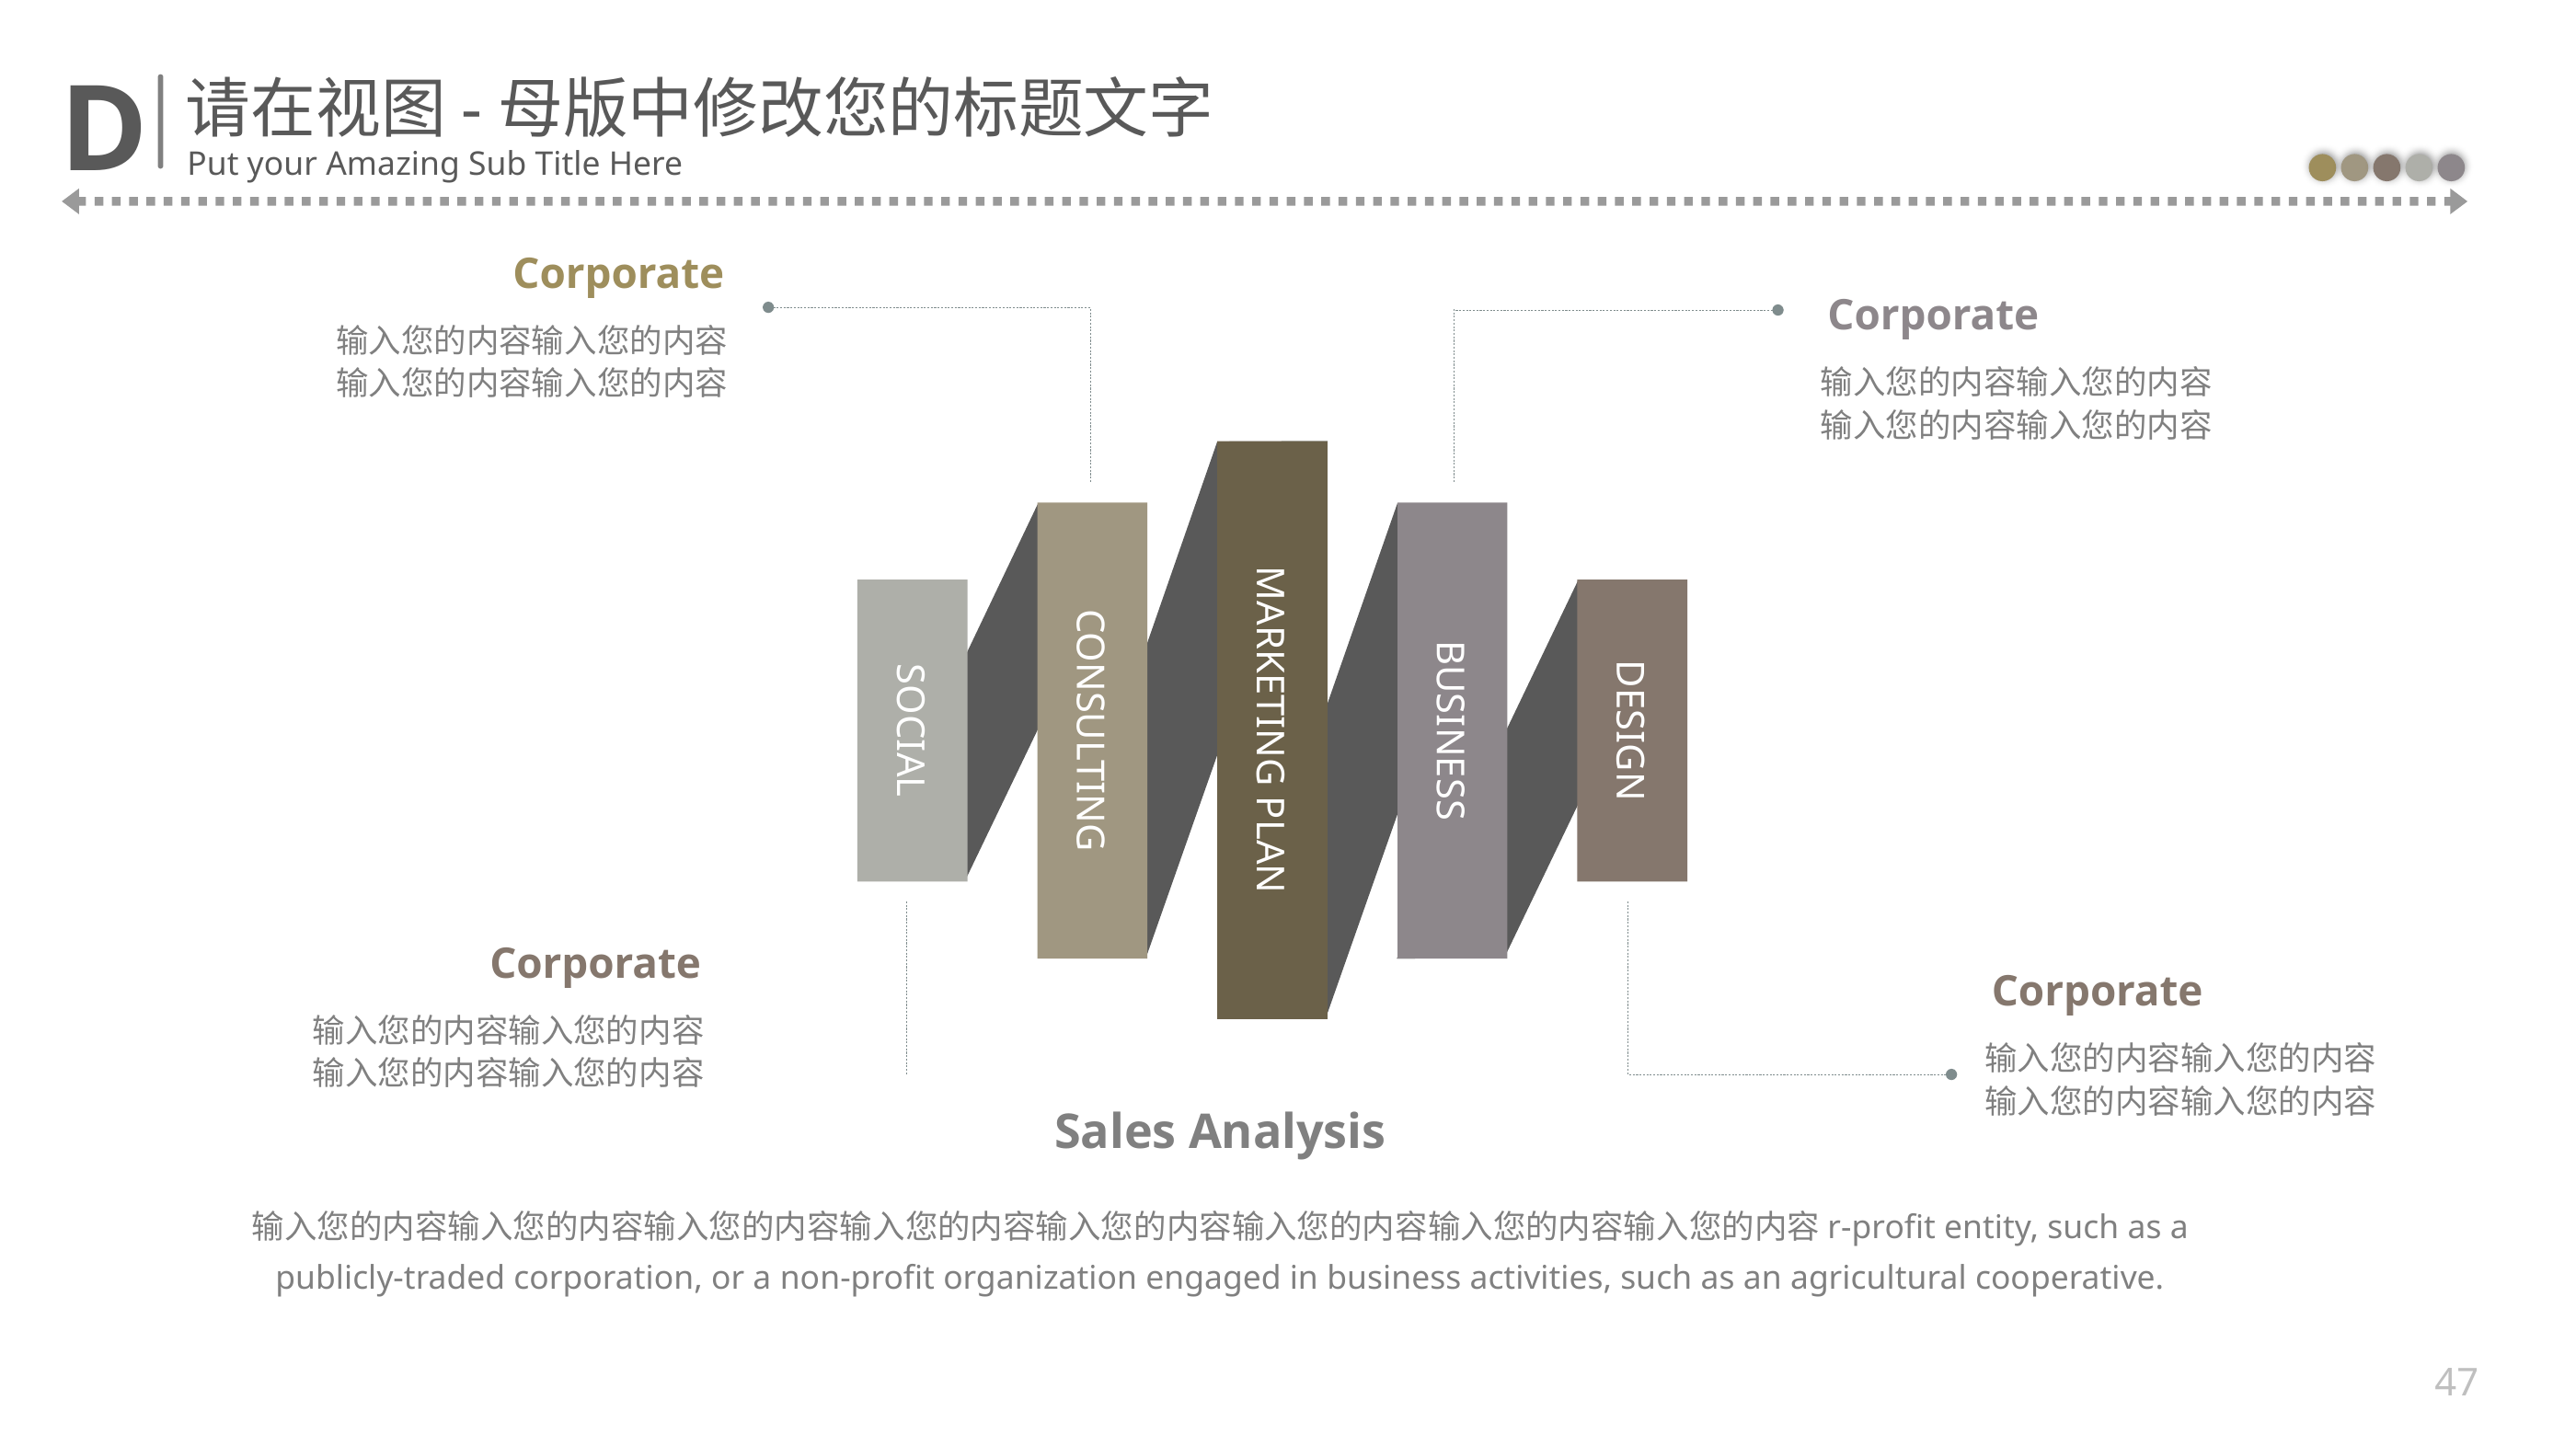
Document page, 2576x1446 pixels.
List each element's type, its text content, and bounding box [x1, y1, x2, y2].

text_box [230, 1099, 2211, 1304]
text_box 47 [2415, 1352, 2499, 1433]
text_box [1950, 949, 2436, 1139]
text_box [767, 306, 1952, 1075]
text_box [253, 922, 738, 1110]
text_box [276, 232, 762, 420]
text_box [1787, 273, 2271, 462]
